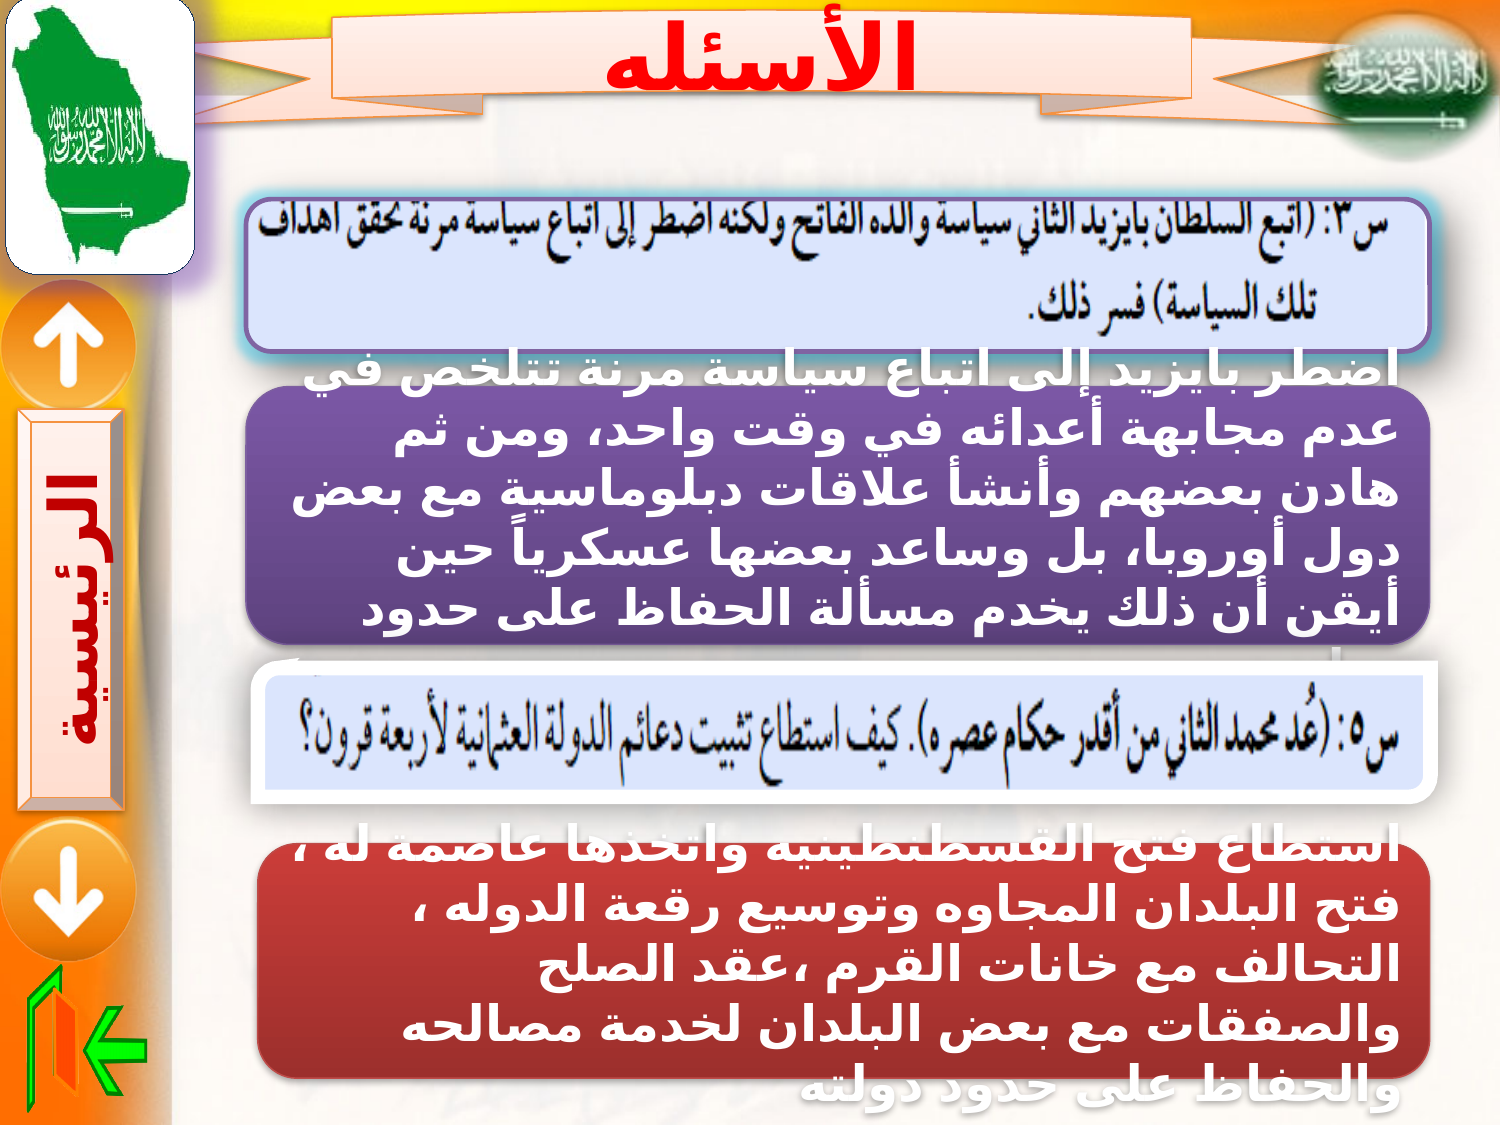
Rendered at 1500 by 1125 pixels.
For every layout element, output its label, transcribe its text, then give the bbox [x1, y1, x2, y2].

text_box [0, 276, 154, 1125]
text_box استطاع فتح القسطنطينيه واتخذها عاصمة له ، فتح البلدان المجاوه وتوسيع رقعة الدوله ، التحالف مع خانات القرم ،عقد الصلح والصفقات مع بعض البلدان لخدمة مصالحه والحفاظ على حدود دولته [256, 842, 1431, 1079]
picture [218, 60, 303, 105]
text_box اضطر بايزيد إلى اتباع سياسة مرنة تتلخص في عدم مجابهة أعدائه في وقت واحد، ومن ثم هادن بعضهم وأنشأ علاقات دبلوماسية مع بعض دول أوروبا، بل وساعد بعضها عسكرياً حين أيقن أن ذلك يخدم مسألة الحفاظ على حدود دولته . [245, 385, 1431, 638]
text_box الأسئله [229, 9, 1287, 124]
picture [154, 0, 1500, 1125]
picture [5, 0, 195, 275]
